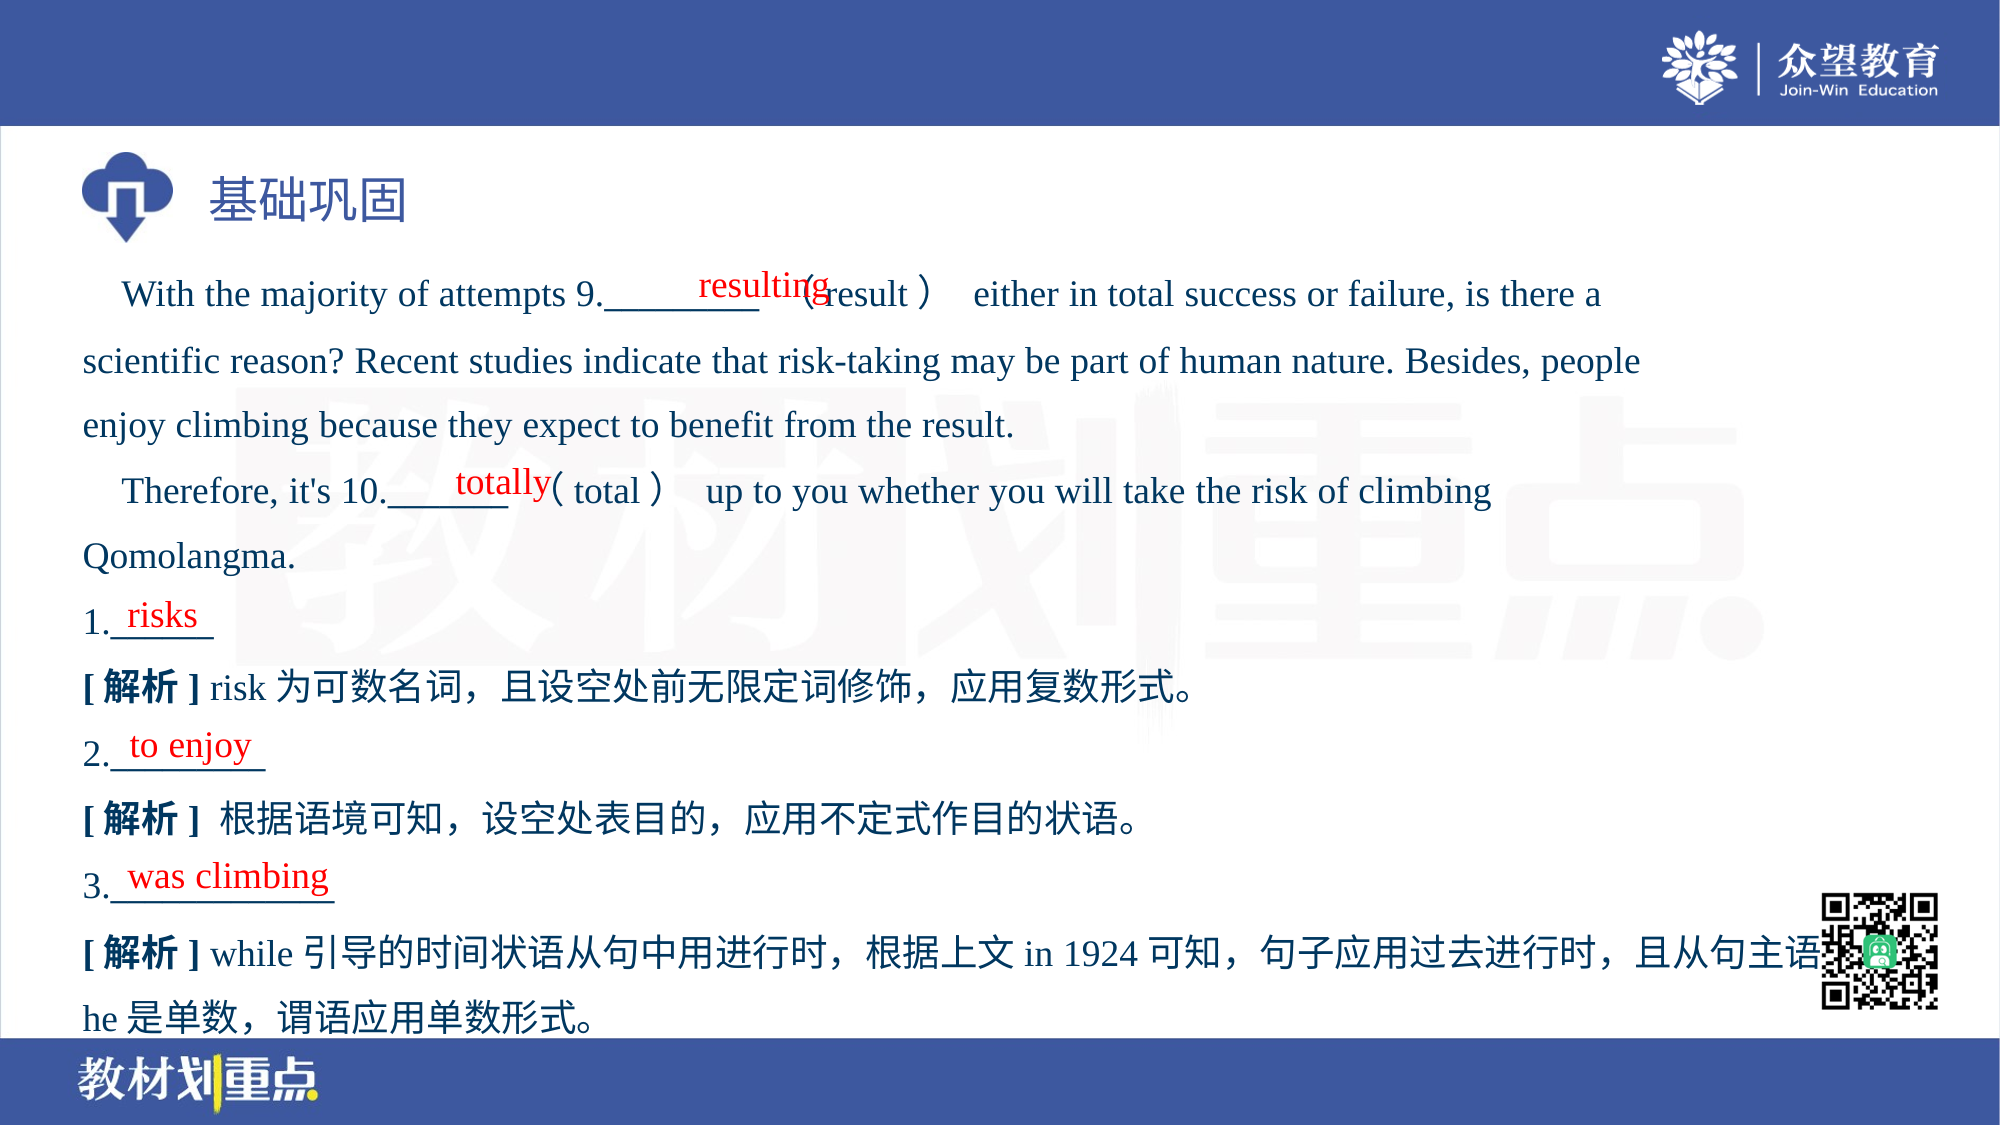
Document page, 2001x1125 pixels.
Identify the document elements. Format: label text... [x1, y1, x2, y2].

text_box Therefore, it's 10._______ （total） up to you whether you will take the risk of climbing Qomolangma. [82, 444, 1817, 570]
text_box resulting [684, 240, 844, 299]
text_box risks [113, 570, 212, 629]
text_box to enjoy [111, 700, 271, 758]
text_box 3._____________ [82, 841, 1817, 899]
text_box was climbing [109, 831, 348, 890]
text_box totally [442, 437, 566, 496]
text_box With the majority of attempts 9._________ （result） either in total success or failure, is there a scientific reason? Recent studies indicate that risk-taking may be part of human nature. Besides, people enjoy climbing because they expect to benefit from the result. [82, 247, 1817, 439]
picture [0, 0, 2000, 1125]
text_box [解析] while引导的时间状语从句中用进行时，根据上文in 1924可知，句子应用过去进行时，且从句主语 he是单数，谓语应用单数形式。 [82, 907, 1817, 1032]
text_box [解析] 根据语境可知，设空处表目的，应用不定式作目的状语。 [82, 775, 1817, 833]
text_box 2._________ [82, 709, 1817, 767]
text_box [解析] risk为可数名词，且设空处前无限定词修饰，应用复数形式。 [82, 643, 1817, 702]
text_box 1.______ [82, 577, 1817, 636]
